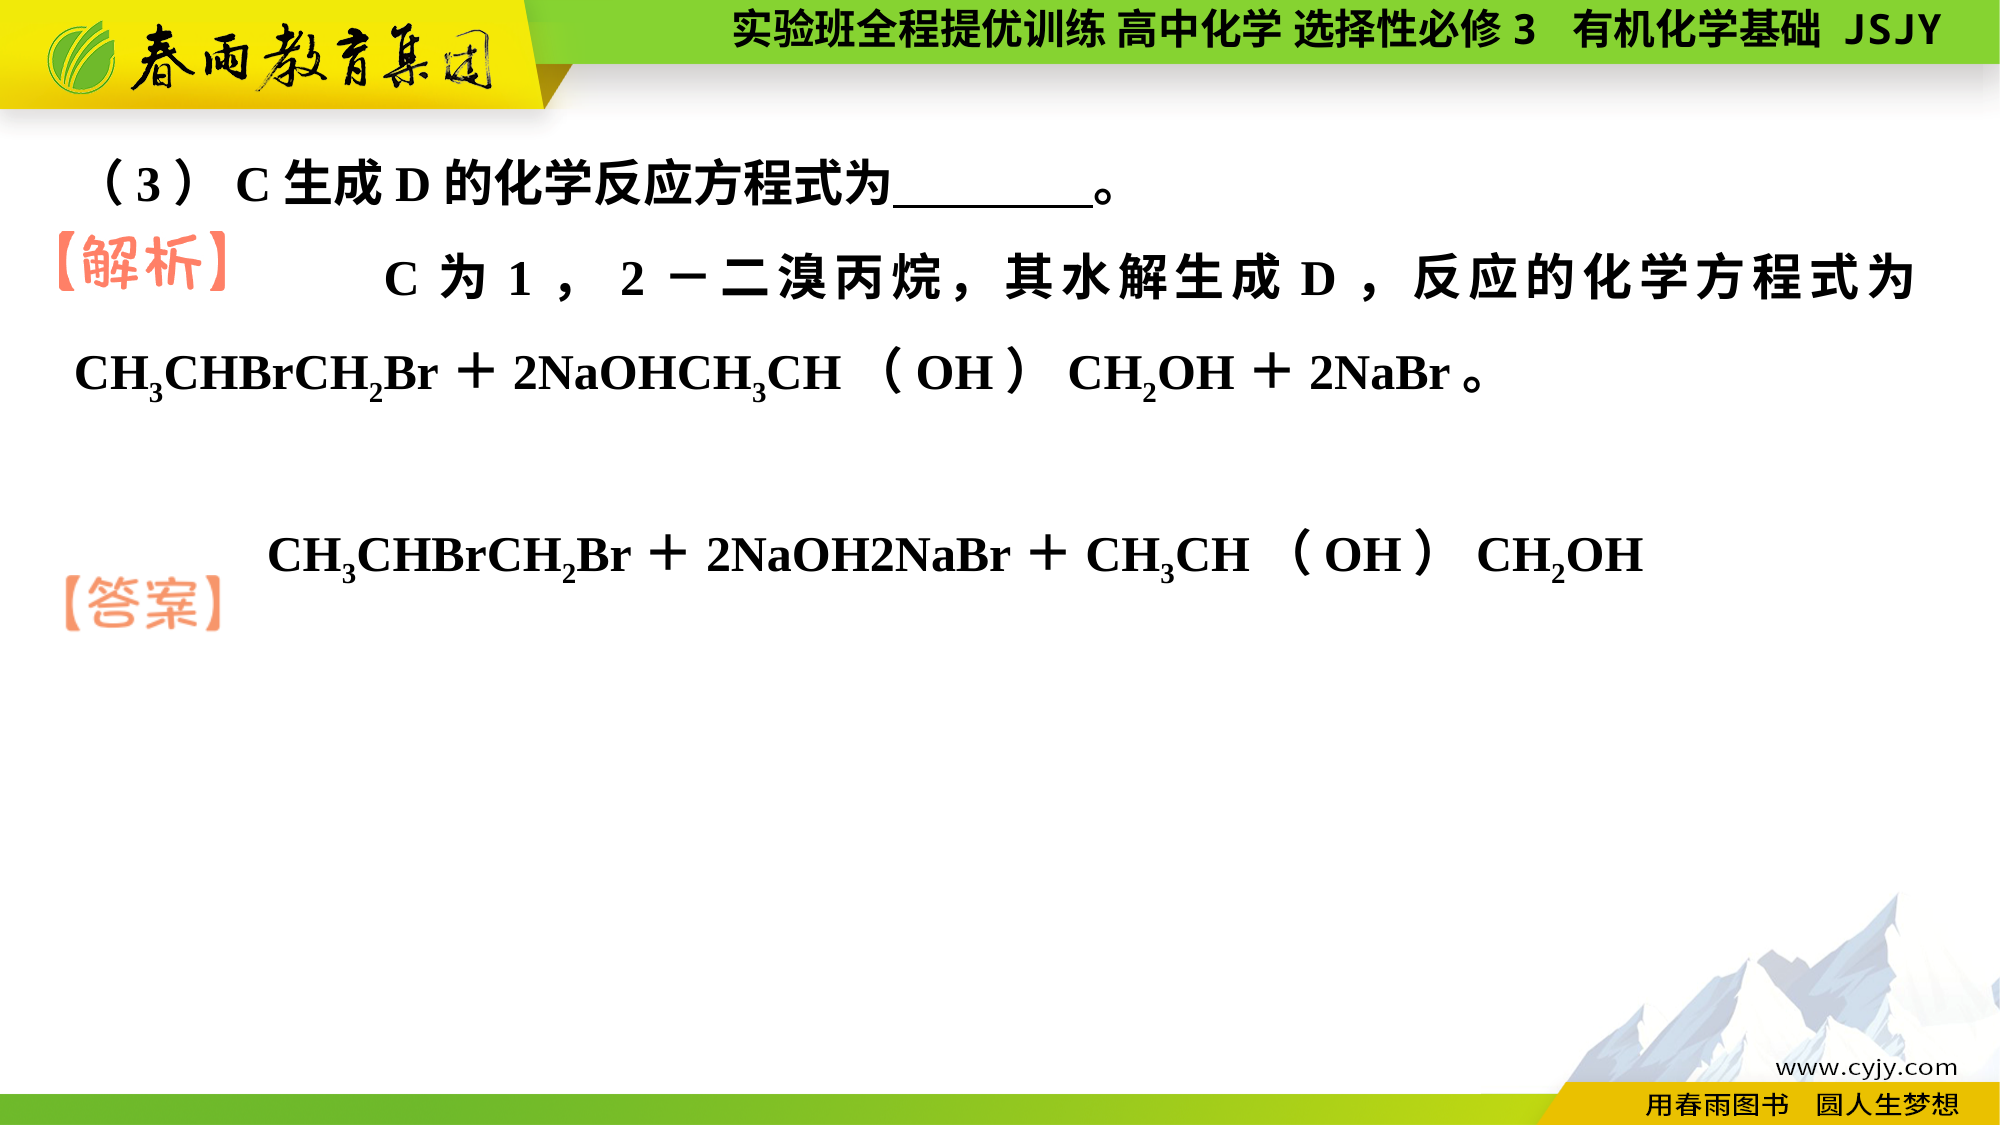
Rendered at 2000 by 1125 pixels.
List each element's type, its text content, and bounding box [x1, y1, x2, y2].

list （3）C生成D的化学反应方程式为 。 [59, 113, 1944, 209]
picture [0, 0, 2000, 1125]
